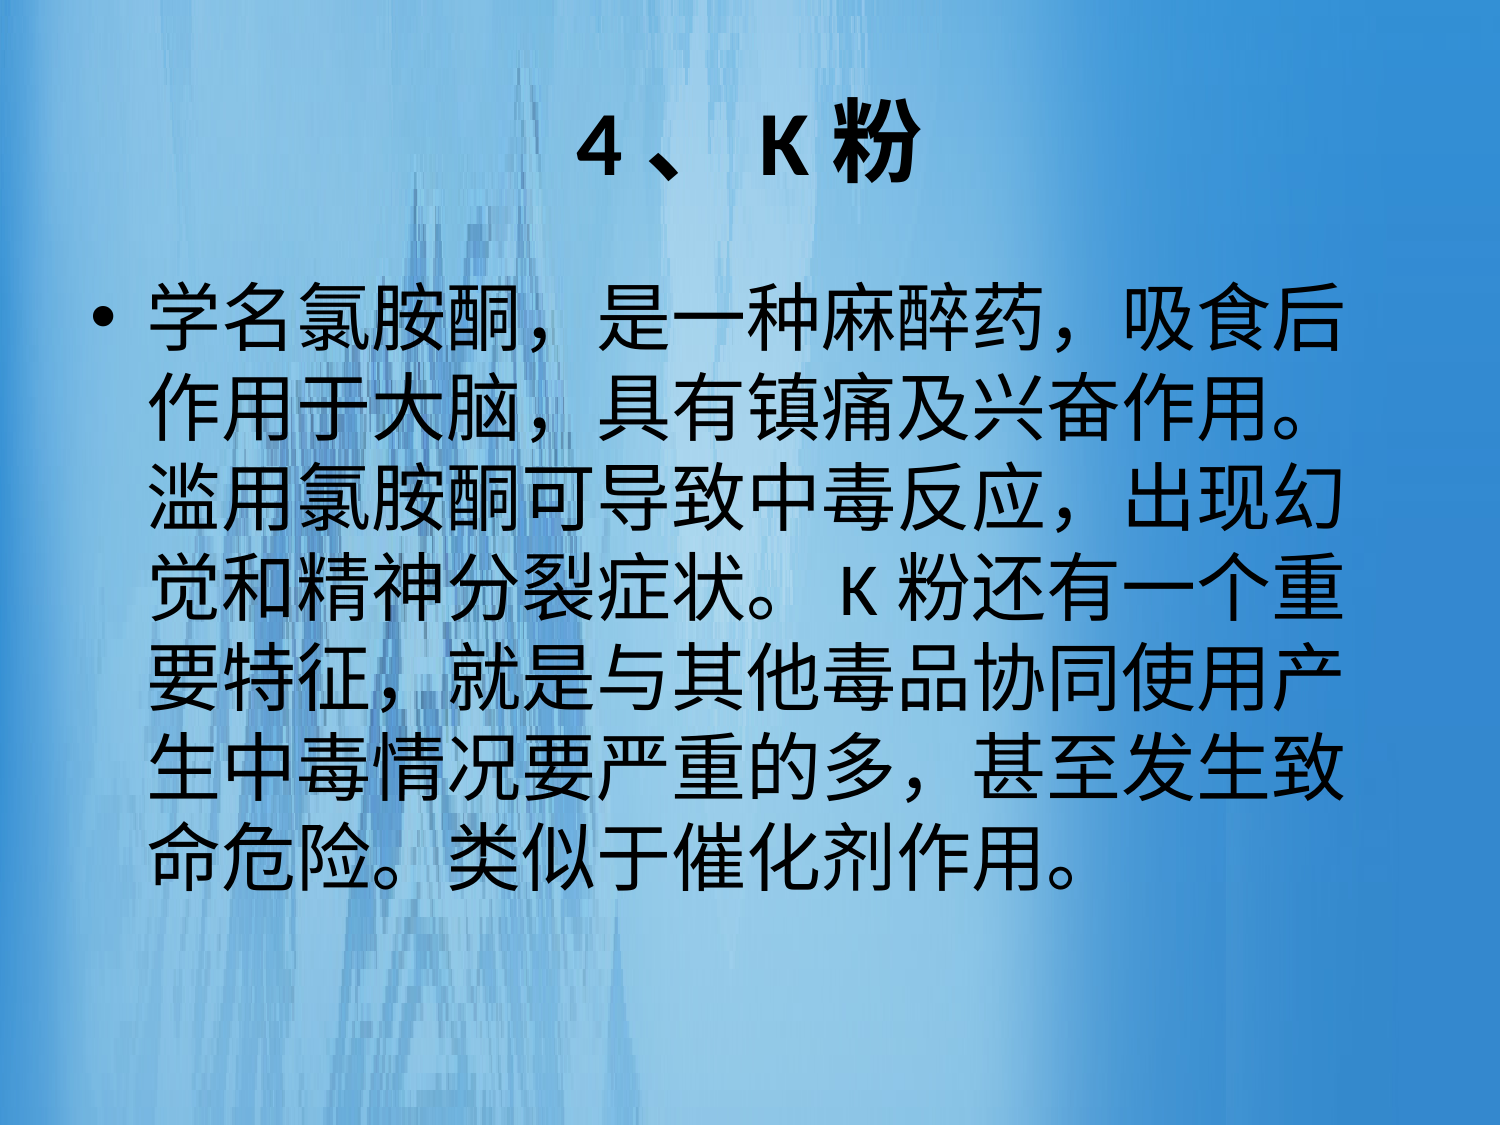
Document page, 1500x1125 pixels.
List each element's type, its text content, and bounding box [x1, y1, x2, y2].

list 学名氯胺酮，是一种麻醉药，吸食后作用于大脑，具有镇痛及兴奋作用。滥用氯胺酮可导致中毒反应，出现幻觉和精神分裂症状。K粉还有一个重要特征，就是与其他毒品协同使用产生中毒情况要严重的多，甚至发生致命危险。类似于催化剂作用。 [75, 262, 1425, 1005]
picture [0, 0, 1500, 1125]
title 4、K粉 [75, 45, 1425, 233]
